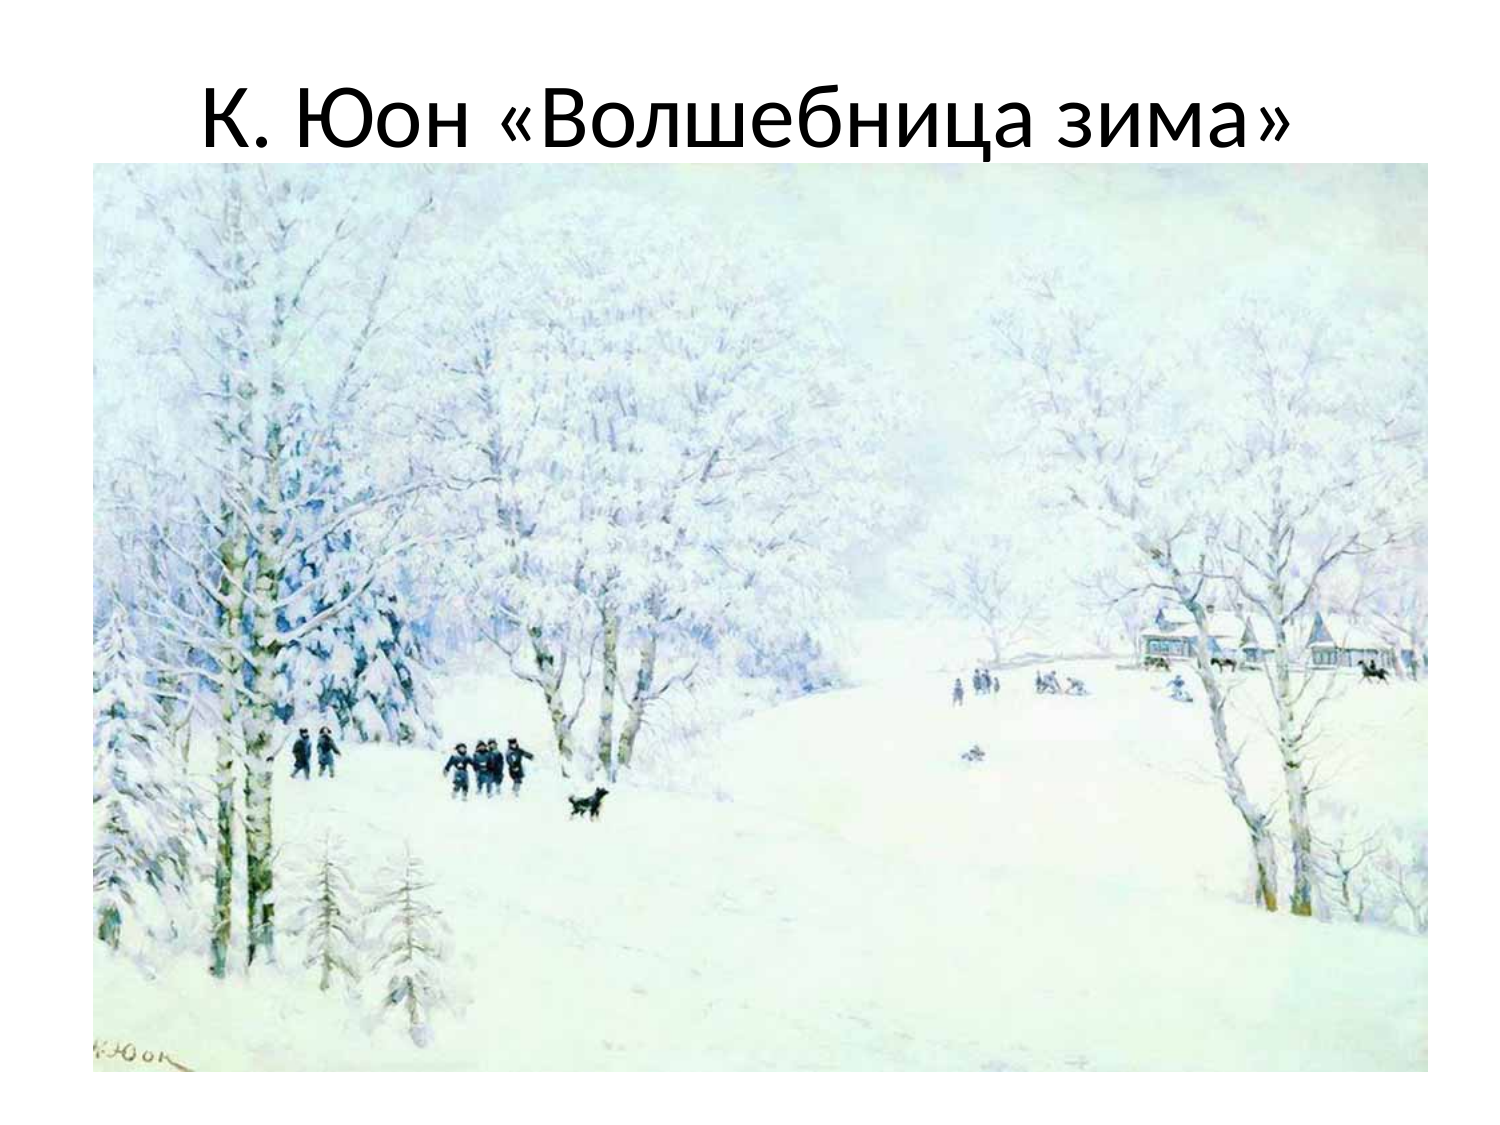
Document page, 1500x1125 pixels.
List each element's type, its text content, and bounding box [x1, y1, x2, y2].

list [93, 163, 1428, 1072]
title К. Юон «Волшебница зима» [75, 45, 1425, 176]
